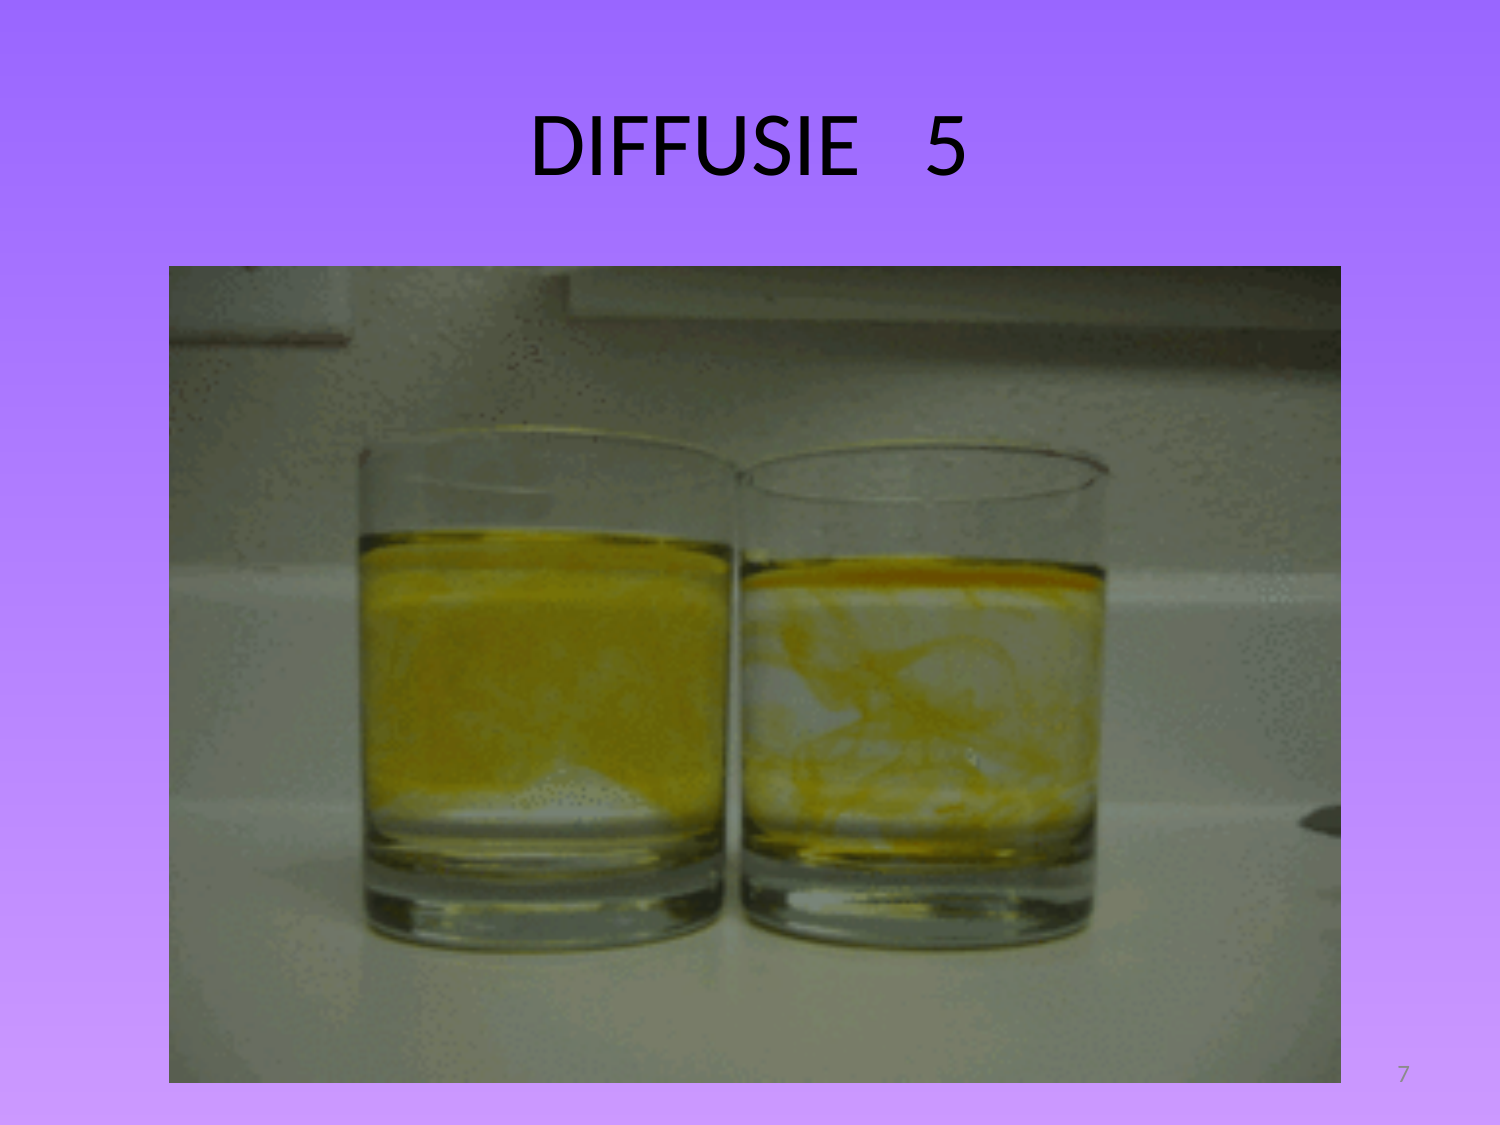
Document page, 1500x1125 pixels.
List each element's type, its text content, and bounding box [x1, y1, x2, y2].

title DIFFUSIE 5 [75, 45, 1425, 233]
slide_number 7 [1074, 1042, 1425, 1103]
picture [168, 265, 1341, 1083]
